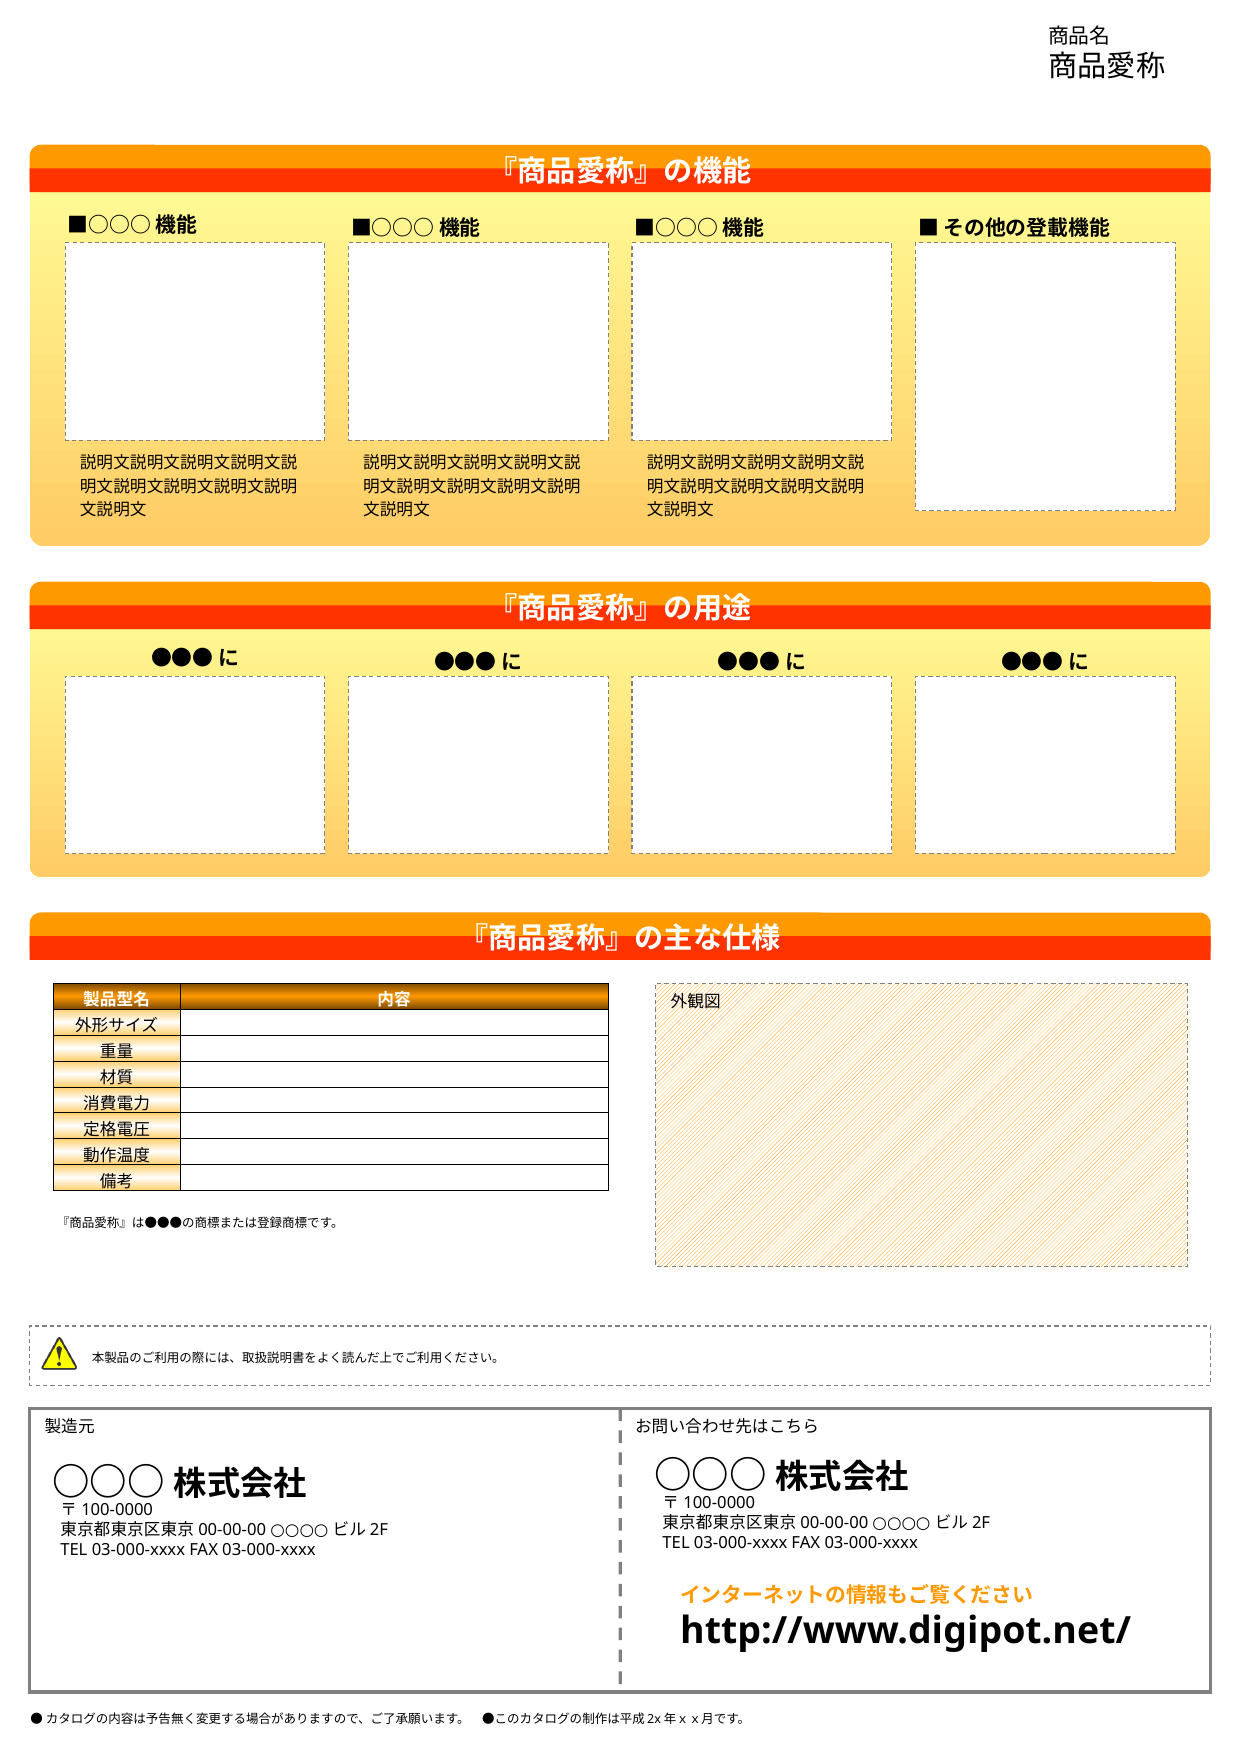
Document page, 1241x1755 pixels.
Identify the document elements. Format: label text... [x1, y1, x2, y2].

table_cell 消費電力 [54, 1088, 180, 1112]
text_box ■○○○機能 [620, 207, 880, 247]
table_header 内容 [181, 984, 608, 1009]
text_box 製造元 [29, 1408, 110, 1444]
text_box [915, 681, 1176, 854]
text_box ■○○○機能 [53, 203, 313, 244]
text_box [348, 681, 609, 854]
table_cell 備考 [54, 1165, 180, 1190]
table_cell 動作温度 [54, 1139, 180, 1164]
text_box 『商品愛称』は●●●の商標または登録商標です。 [42, 1207, 359, 1238]
text_box [348, 242, 609, 440]
table_cell 外形サイズ [54, 1010, 180, 1035]
table_cell [181, 1165, 608, 1190]
text_box [29, 1326, 1211, 1386]
text_box 『商品愛称』の機能 [29, 144, 1211, 195]
text_box インターネットの情報もご覧ください http://www.digipot.net/ [665, 1573, 1147, 1659]
text_box 〒100-0000 東京都東京区東京00-00-00 ○○○○ビル2F TEL 03-000-xxxx FAX 03-000-xxxx [647, 1484, 1006, 1560]
text_box 〒100-0000 東京都東京区東京00-00-00 ○○○○ビル2F TEL 03-000-xxxx FAX 03-000-xxxx [45, 1491, 404, 1566]
text_box 本製品のご利用の際には、取扱説明書をよく読んだ上でご利用ください。 [77, 1342, 520, 1373]
text_box 『商品愛称』の用途 [29, 581, 1211, 632]
text_box ●●●に [65, 637, 325, 678]
table_cell [181, 1010, 608, 1035]
table_cell 重量 [54, 1036, 180, 1061]
text_box ●●●に [632, 640, 892, 681]
table_header 製品型名 [54, 984, 180, 1009]
table_cell [181, 1139, 608, 1164]
text_box [632, 681, 892, 854]
table_cell [181, 1036, 608, 1061]
text_box [65, 242, 325, 440]
table_cell [181, 1062, 608, 1087]
table_cell 定格電圧 [54, 1113, 180, 1138]
text_box [65, 678, 325, 854]
text_box ■○○○機能 [336, 207, 597, 247]
table_cell [181, 1113, 608, 1138]
text_box [29, 632, 1211, 878]
text_box [915, 242, 1176, 511]
picture [41, 1337, 77, 1370]
text_box 説明文説明文説明文説明文説明文説明文説明文説明文説明文説明文 [348, 440, 609, 527]
text_box 『商品愛称』の主な仕様 [29, 912, 1211, 963]
text_box ●●●に [348, 640, 609, 681]
text_box [655, 983, 1188, 1267]
table_cell 材質 [54, 1062, 180, 1087]
text_box 説明文説明文説明文説明文説明文説明文説明文説明文説明文説明文 [65, 440, 325, 527]
text_box [632, 242, 892, 440]
text_box ■その他の登載機能 [903, 207, 1164, 247]
text_box ○○○株式会社 [639, 1443, 924, 1504]
text_box 商品名 商品愛称 [1033, 14, 1226, 90]
text_box ●カタログの内容は予告無く変更する場合がありますので、ご了承願います。 ●このカタログの制作は平成2x年ｘｘ月です。 [15, 1703, 765, 1734]
text_box ●●●に [915, 640, 1176, 681]
text_box ○○○株式会社 [37, 1450, 322, 1511]
text_box [29, 1408, 1211, 1693]
text_box [29, 195, 1211, 547]
text_box 説明文説明文説明文説明文説明文説明文説明文説明文説明文説明文 [632, 440, 892, 527]
text_box 外観図 [655, 983, 736, 1018]
table_cell [181, 1088, 608, 1112]
text_box お問い合わせ先はこちら [620, 1408, 834, 1444]
